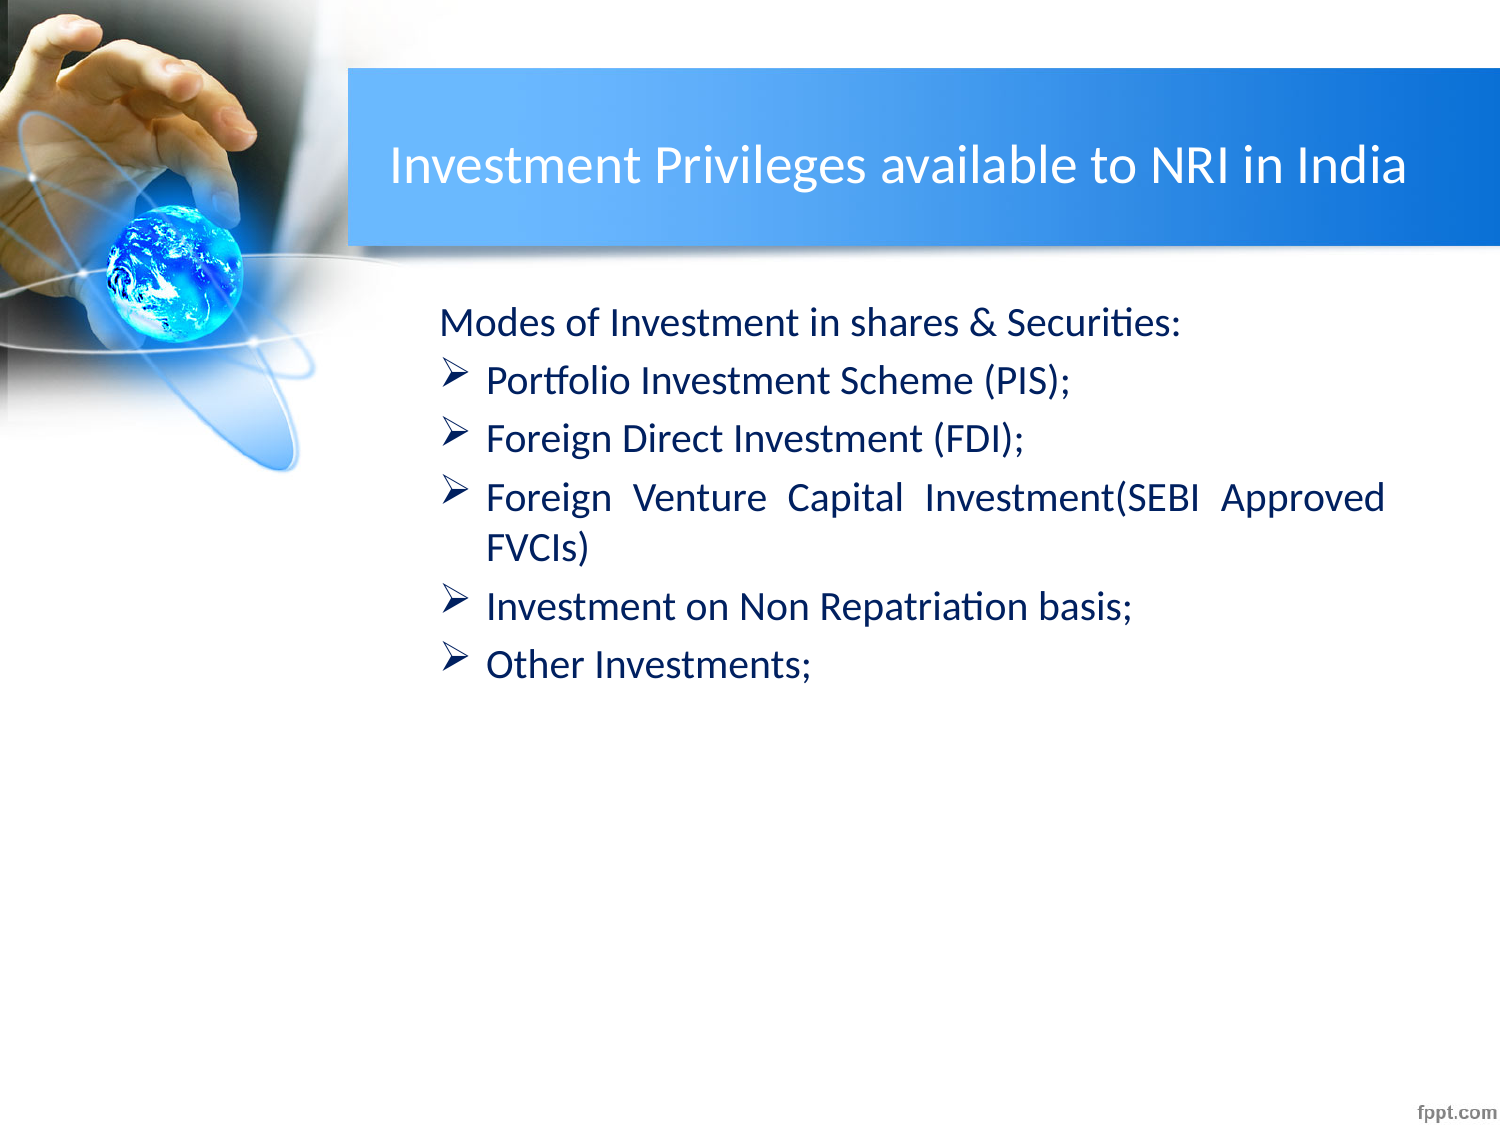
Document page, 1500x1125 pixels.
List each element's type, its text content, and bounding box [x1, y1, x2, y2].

list Modes of Investment in shares & Securities: Portfolio Investment Scheme (PIS); Foreign Direct Investment (FDI); Foreign Venture Capital Investment(SEBI Approved FVCIs) Investment on Non Repatriation basis; Other Investments; [349, 286, 1402, 1039]
picture [0, 0, 1500, 1125]
title Investment Privileges available to NRI in India [374, 111, 1452, 212]
